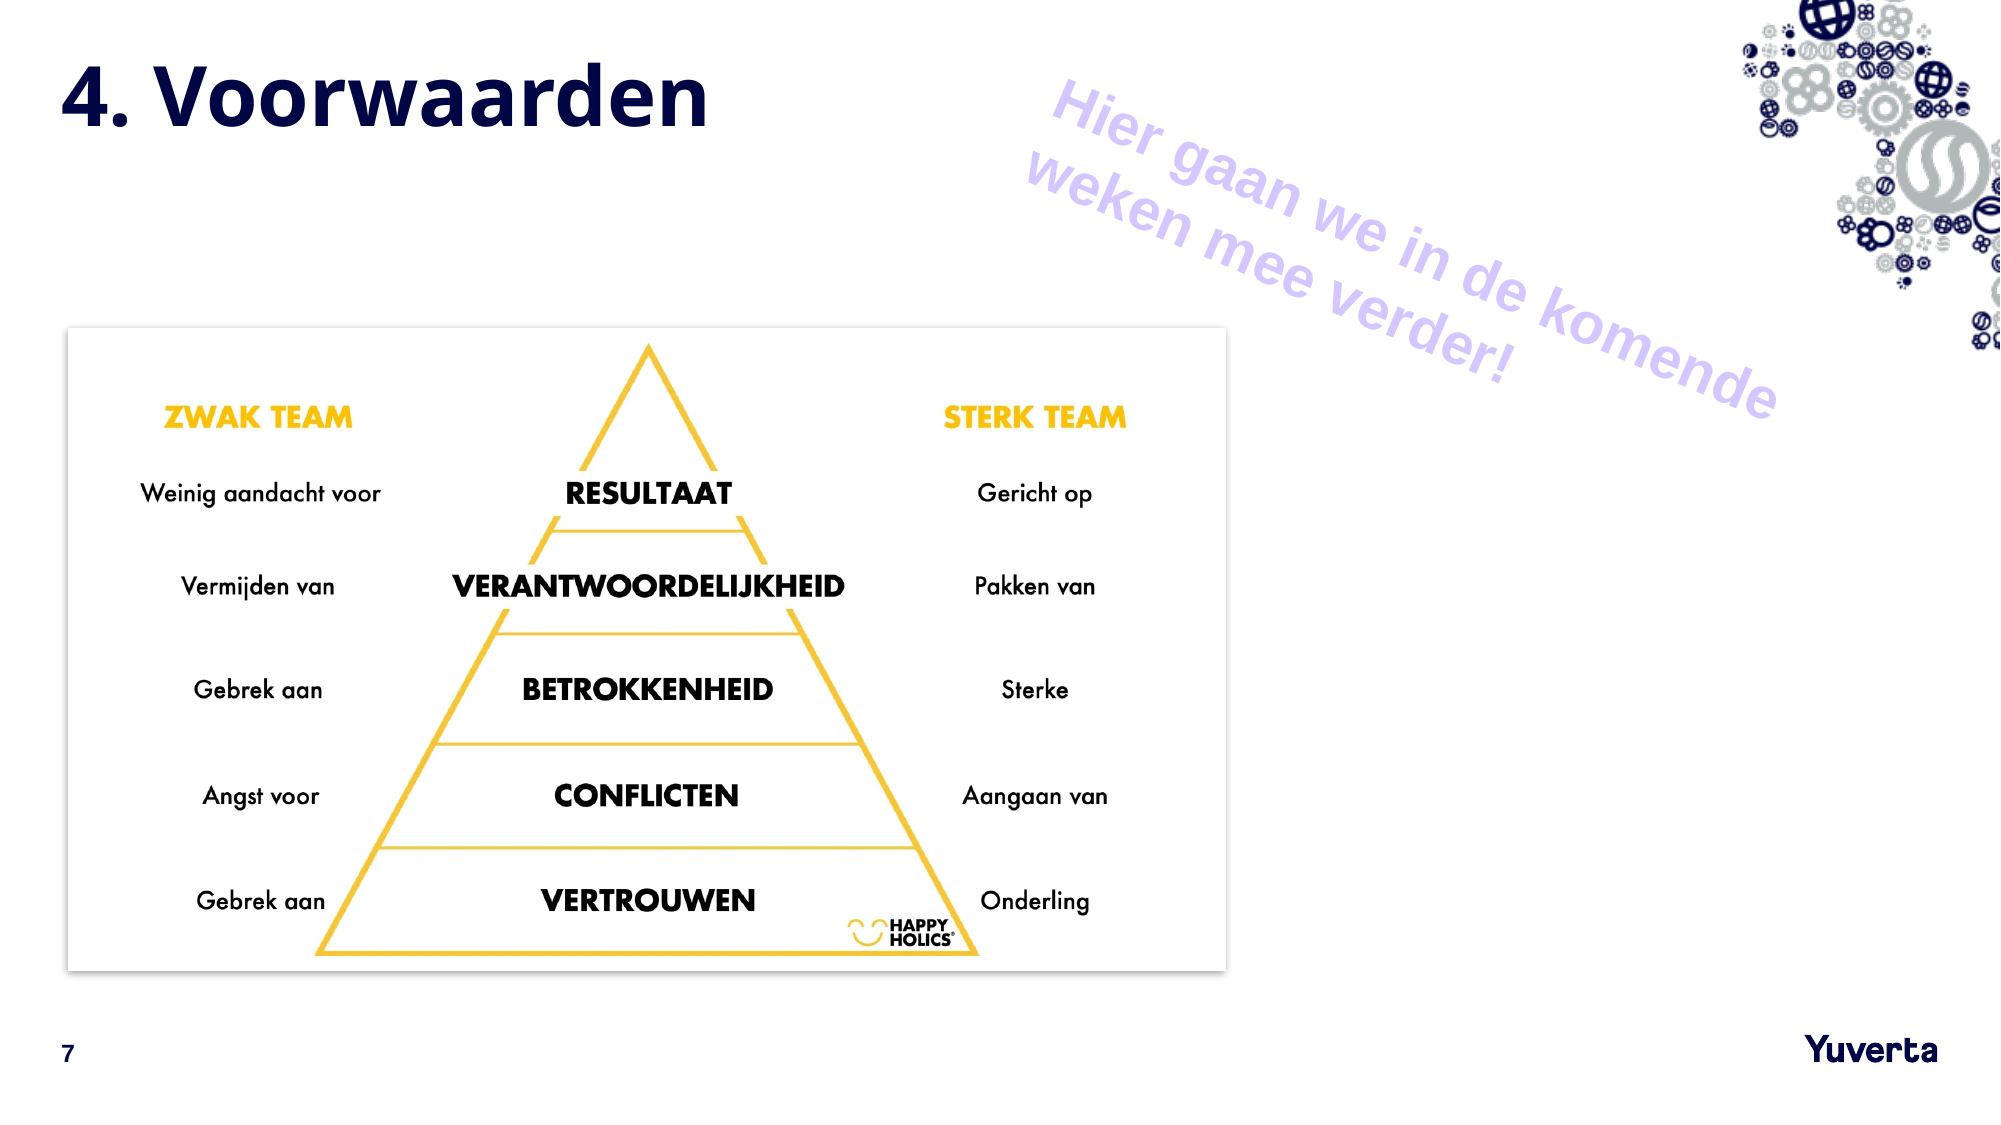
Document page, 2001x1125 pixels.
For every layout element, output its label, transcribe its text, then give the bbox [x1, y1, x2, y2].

text_box Hier gaan we in de komende weken mee verder! [1000, 48, 1921, 560]
slide_number 7 [60, 1037, 113, 1073]
title 4. Voorwaarden [1063, 48, 1720, 239]
title 4. Voorwaarden [60, 48, 1109, 239]
picture [0, 0, 2000, 1125]
